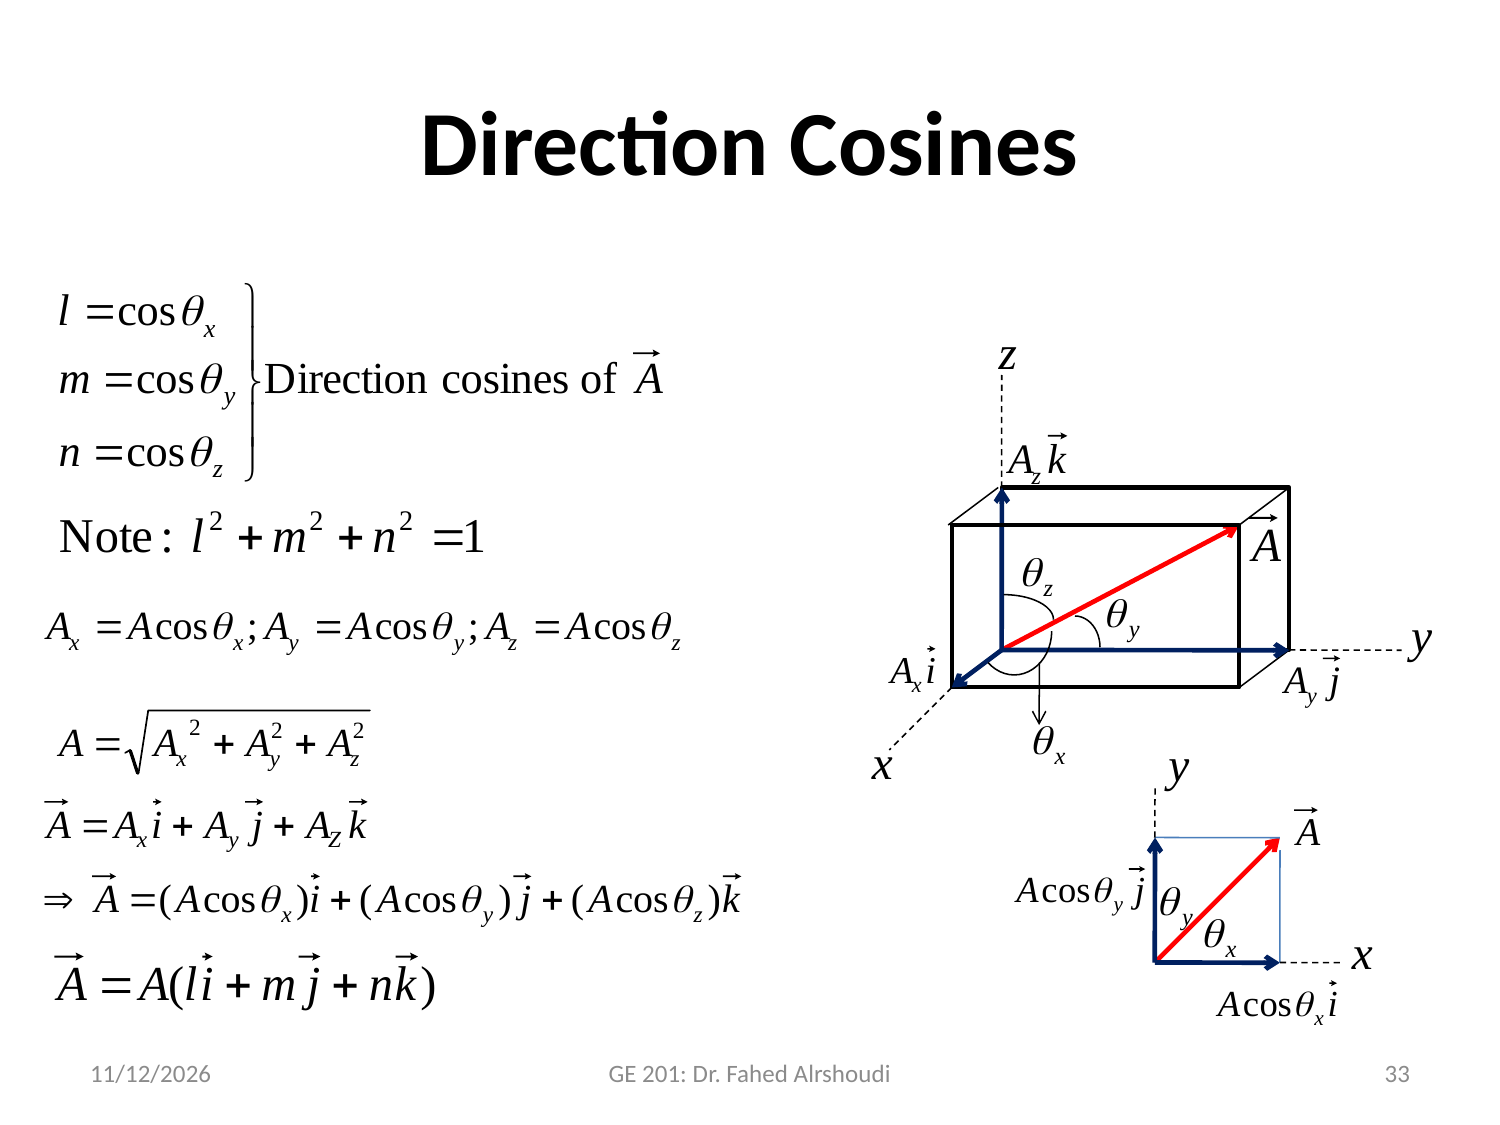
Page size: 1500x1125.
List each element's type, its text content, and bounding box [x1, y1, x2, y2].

slide_number 33 [1074, 1042, 1425, 1103]
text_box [49, 499, 491, 565]
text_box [37, 789, 751, 937]
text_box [1007, 749, 1382, 1036]
footer GE 201: Dr. Fahed Alrshoudi [512, 1042, 988, 1103]
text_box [862, 337, 1444, 792]
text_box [45, 943, 447, 1022]
title Direction Cosines [75, 45, 1425, 233]
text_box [37, 599, 690, 664]
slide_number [75, 1042, 425, 1103]
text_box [51, 274, 672, 491]
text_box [49, 699, 380, 784]
